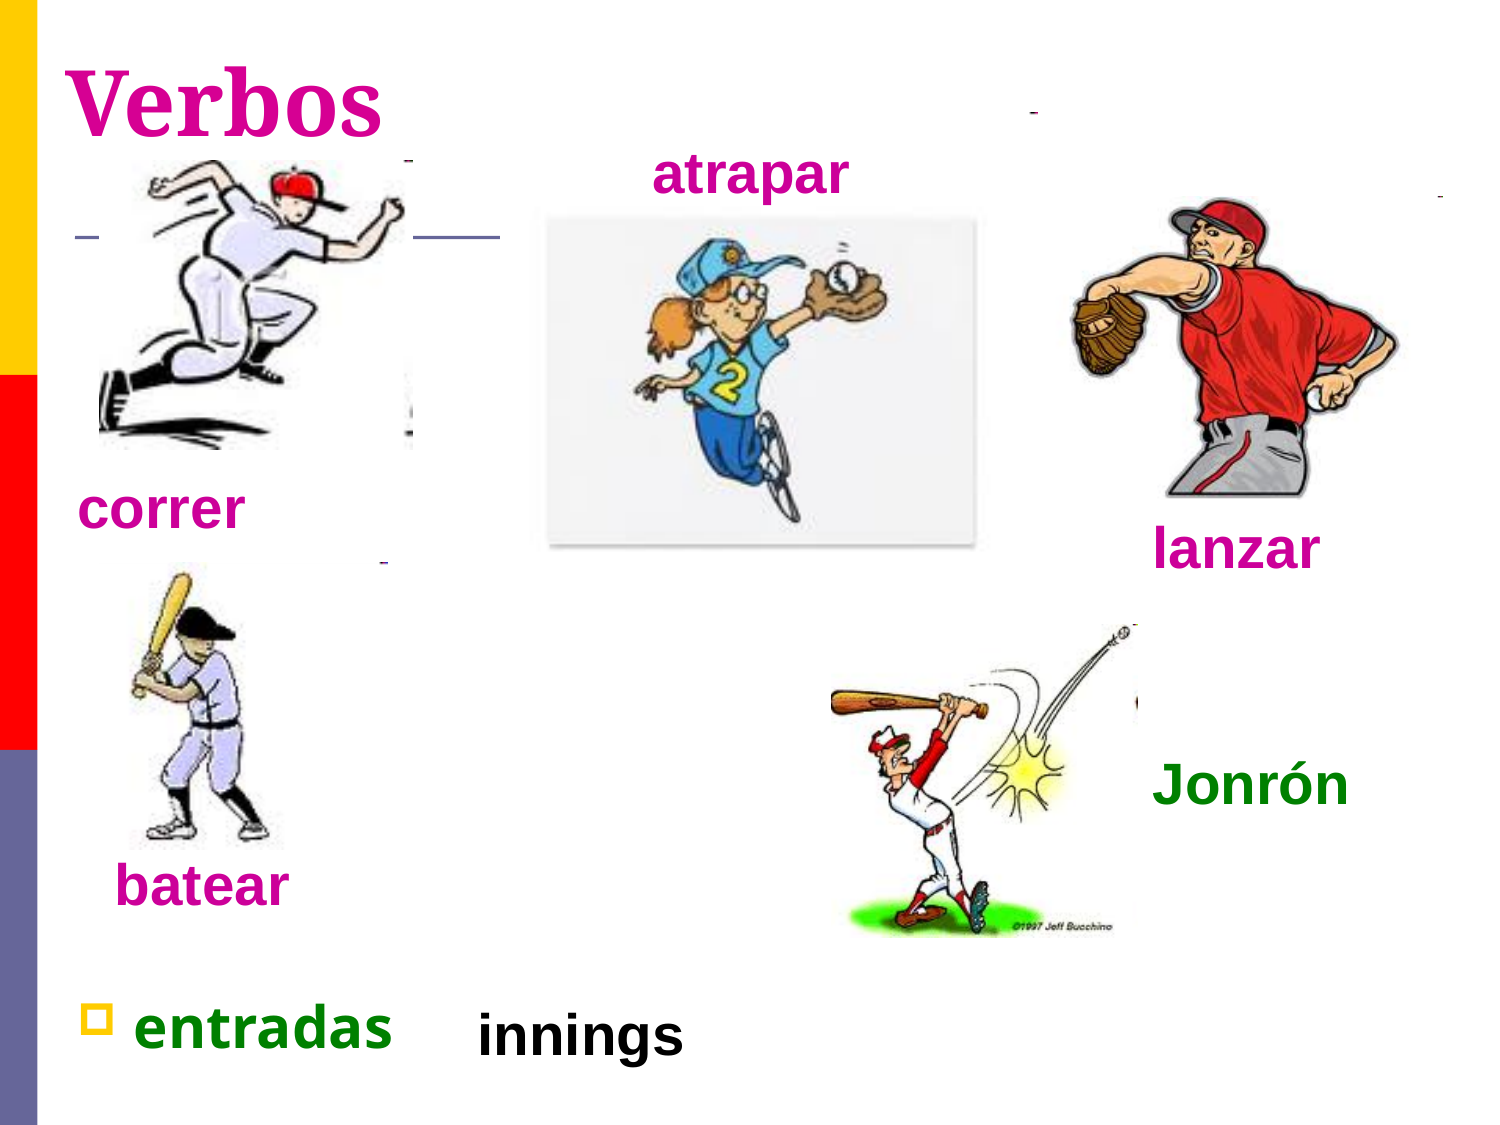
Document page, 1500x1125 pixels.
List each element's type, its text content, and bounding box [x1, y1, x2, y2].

title Verbos [50, 4, 1400, 163]
list entradas [62, 982, 1413, 1125]
picture [99, 160, 413, 451]
picture [99, 562, 388, 851]
text_box lanzar [1137, 510, 1337, 588]
text_box Jonrón [1141, 738, 1382, 824]
text_box correr [62, 462, 262, 548]
text_box innings [462, 989, 716, 1075]
text_box batear [100, 858, 306, 925]
picture [499, 112, 1443, 938]
